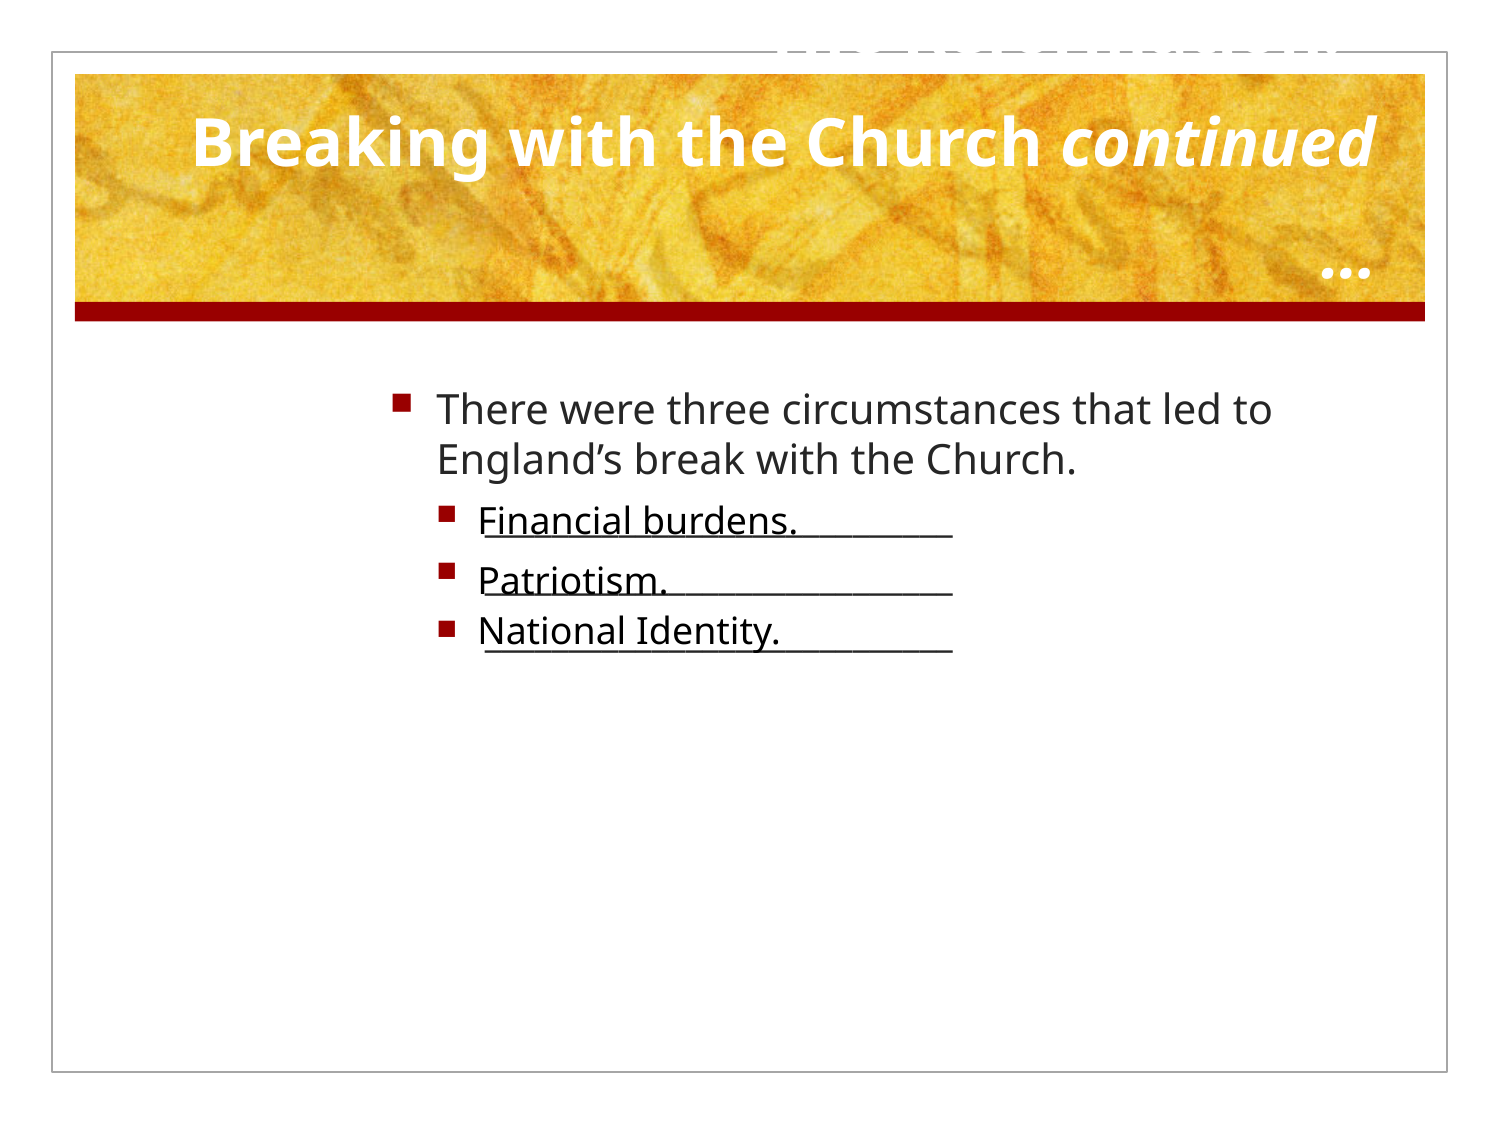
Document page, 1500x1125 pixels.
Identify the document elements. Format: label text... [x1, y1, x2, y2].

text_box Financial burdens. [462, 489, 1038, 549]
title The Reformation: Breaking with the Church continued … [108, 74, 1392, 292]
text_box National Identity. [462, 599, 875, 660]
list There were three circumstances that led to England’s break with the Church. ____________________________ ____________________________ ____________________________ [375, 375, 1392, 1005]
picture [75, 74, 1425, 301]
text_box Patriotism. [462, 549, 1038, 610]
